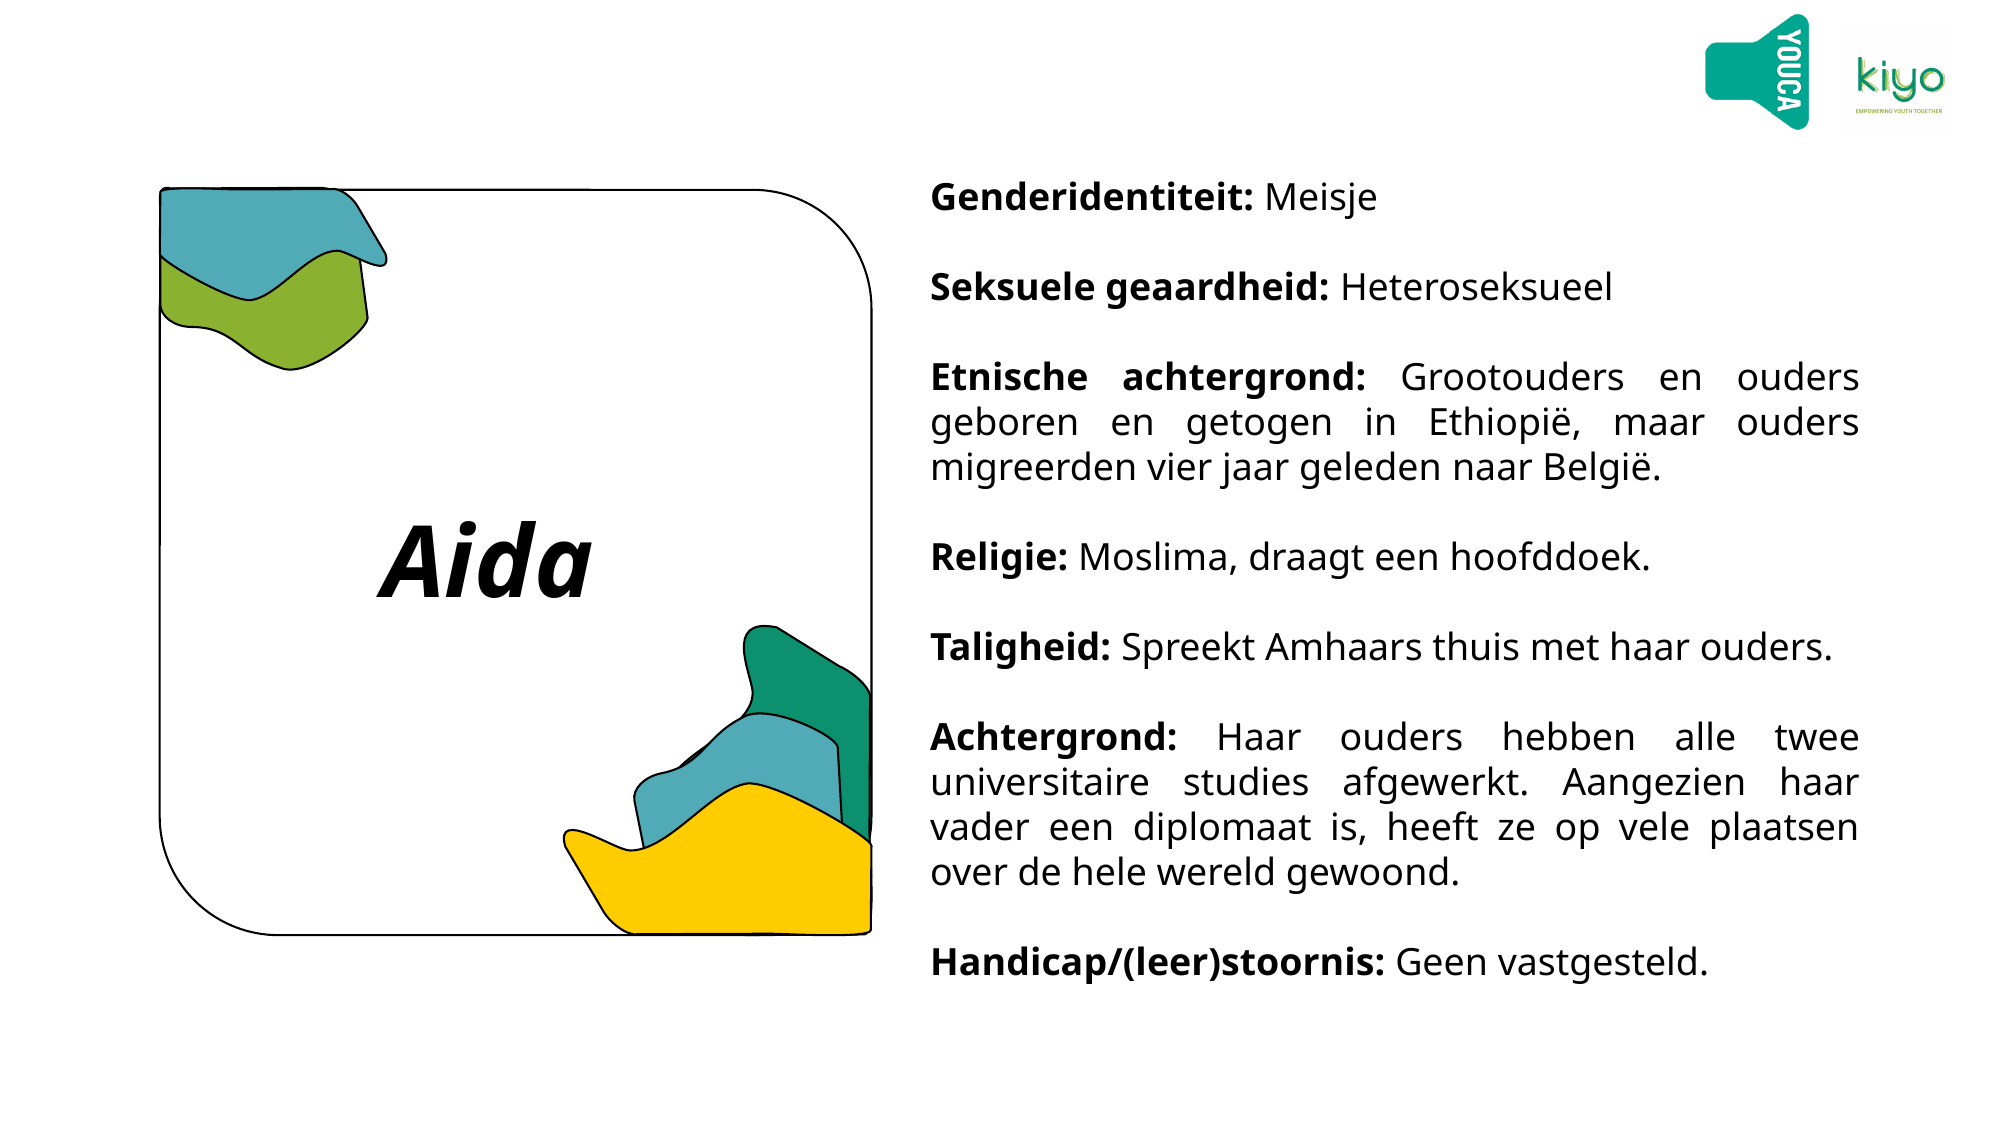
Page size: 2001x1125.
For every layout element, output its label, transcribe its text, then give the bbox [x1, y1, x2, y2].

text_box [562, 782, 873, 937]
text_box Genderidentiteit: Meisje Seksuele geaardheid: Heteroseksueel Etnische achtergrond: Grootouders en ouders geboren en getogen in Ethiopië, maar ouders migreerden vier jaar geleden naar België. Religie: Moslima, draagt een hoofddoek. Taligheid: Spreekt Amhaars thuis met haar ouders. Achtergrond: Haar ouders hebben alle twee universitaire studies afgewerkt. Aangezien haar vader een diplomaat is, heeft ze op vele plaatsen over de hele wereld gewoond. Handicap/(leer)stoornis: Geen vastgesteld. [915, 165, 1876, 991]
text_box [633, 712, 843, 847]
text_box [158, 187, 388, 302]
picture [1843, 23, 1954, 134]
text_box Aida [367, 489, 761, 625]
text_box [159, 252, 369, 371]
picture [1689, 4, 1825, 139]
text_box [158, 188, 873, 937]
text_box [740, 624, 872, 841]
